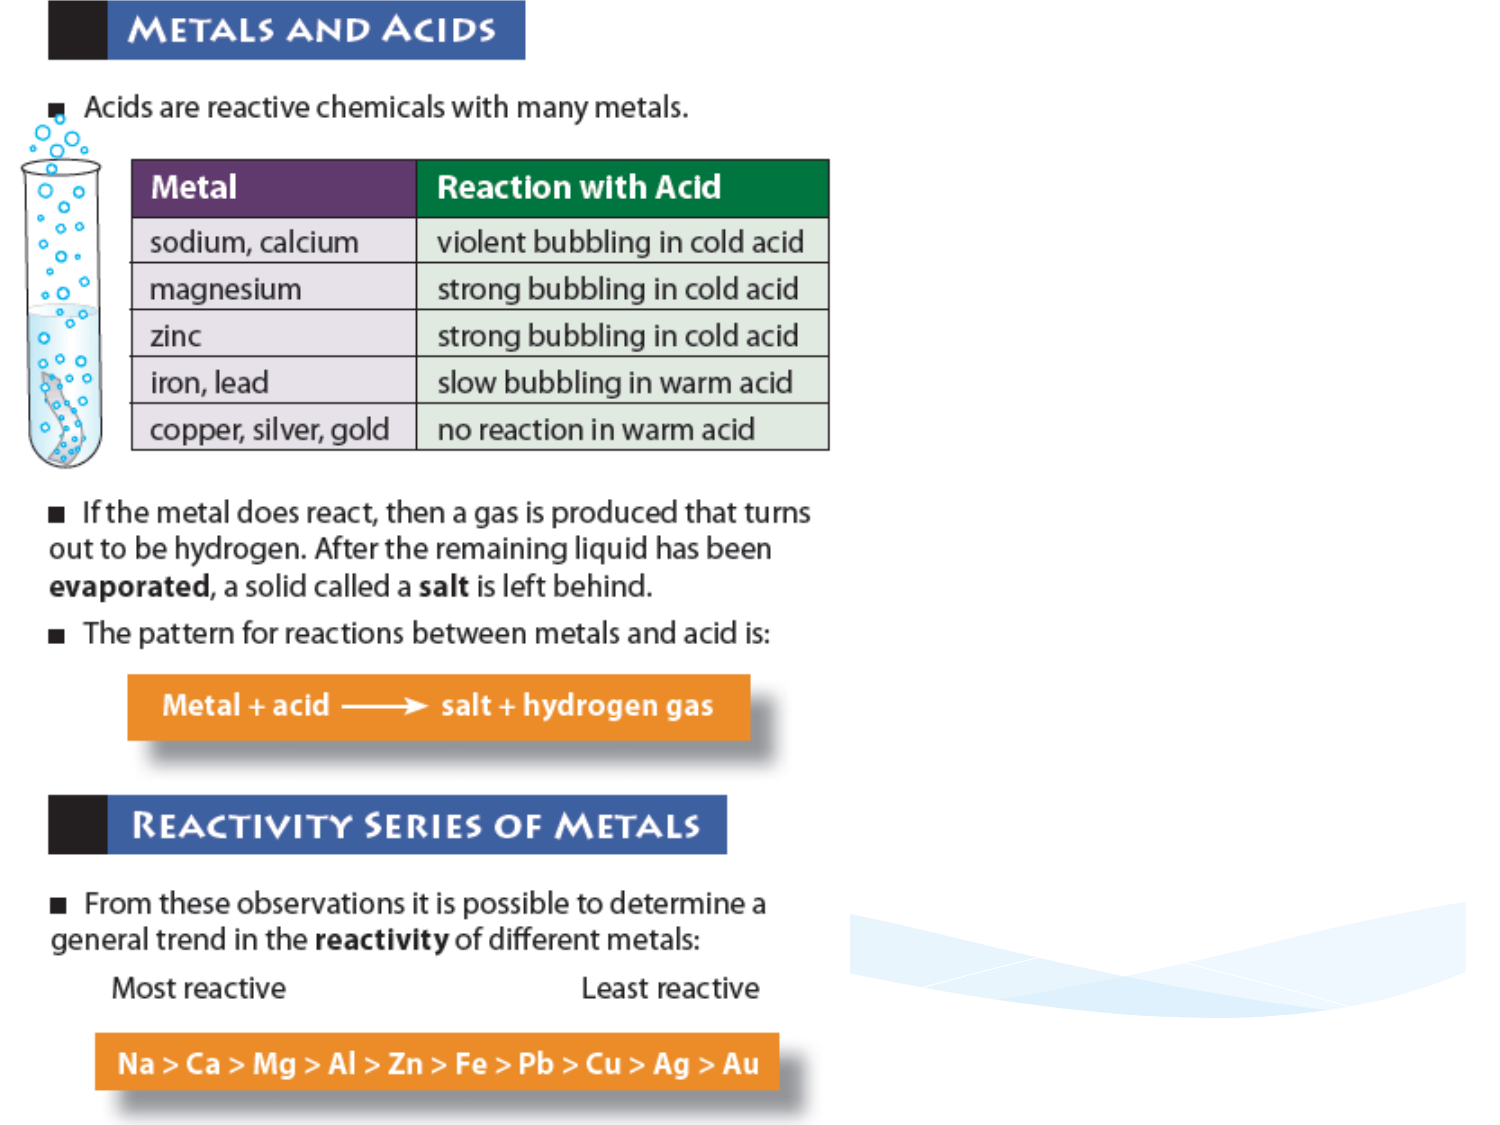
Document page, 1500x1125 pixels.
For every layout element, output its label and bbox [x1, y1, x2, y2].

picture [0, 0, 851, 1125]
